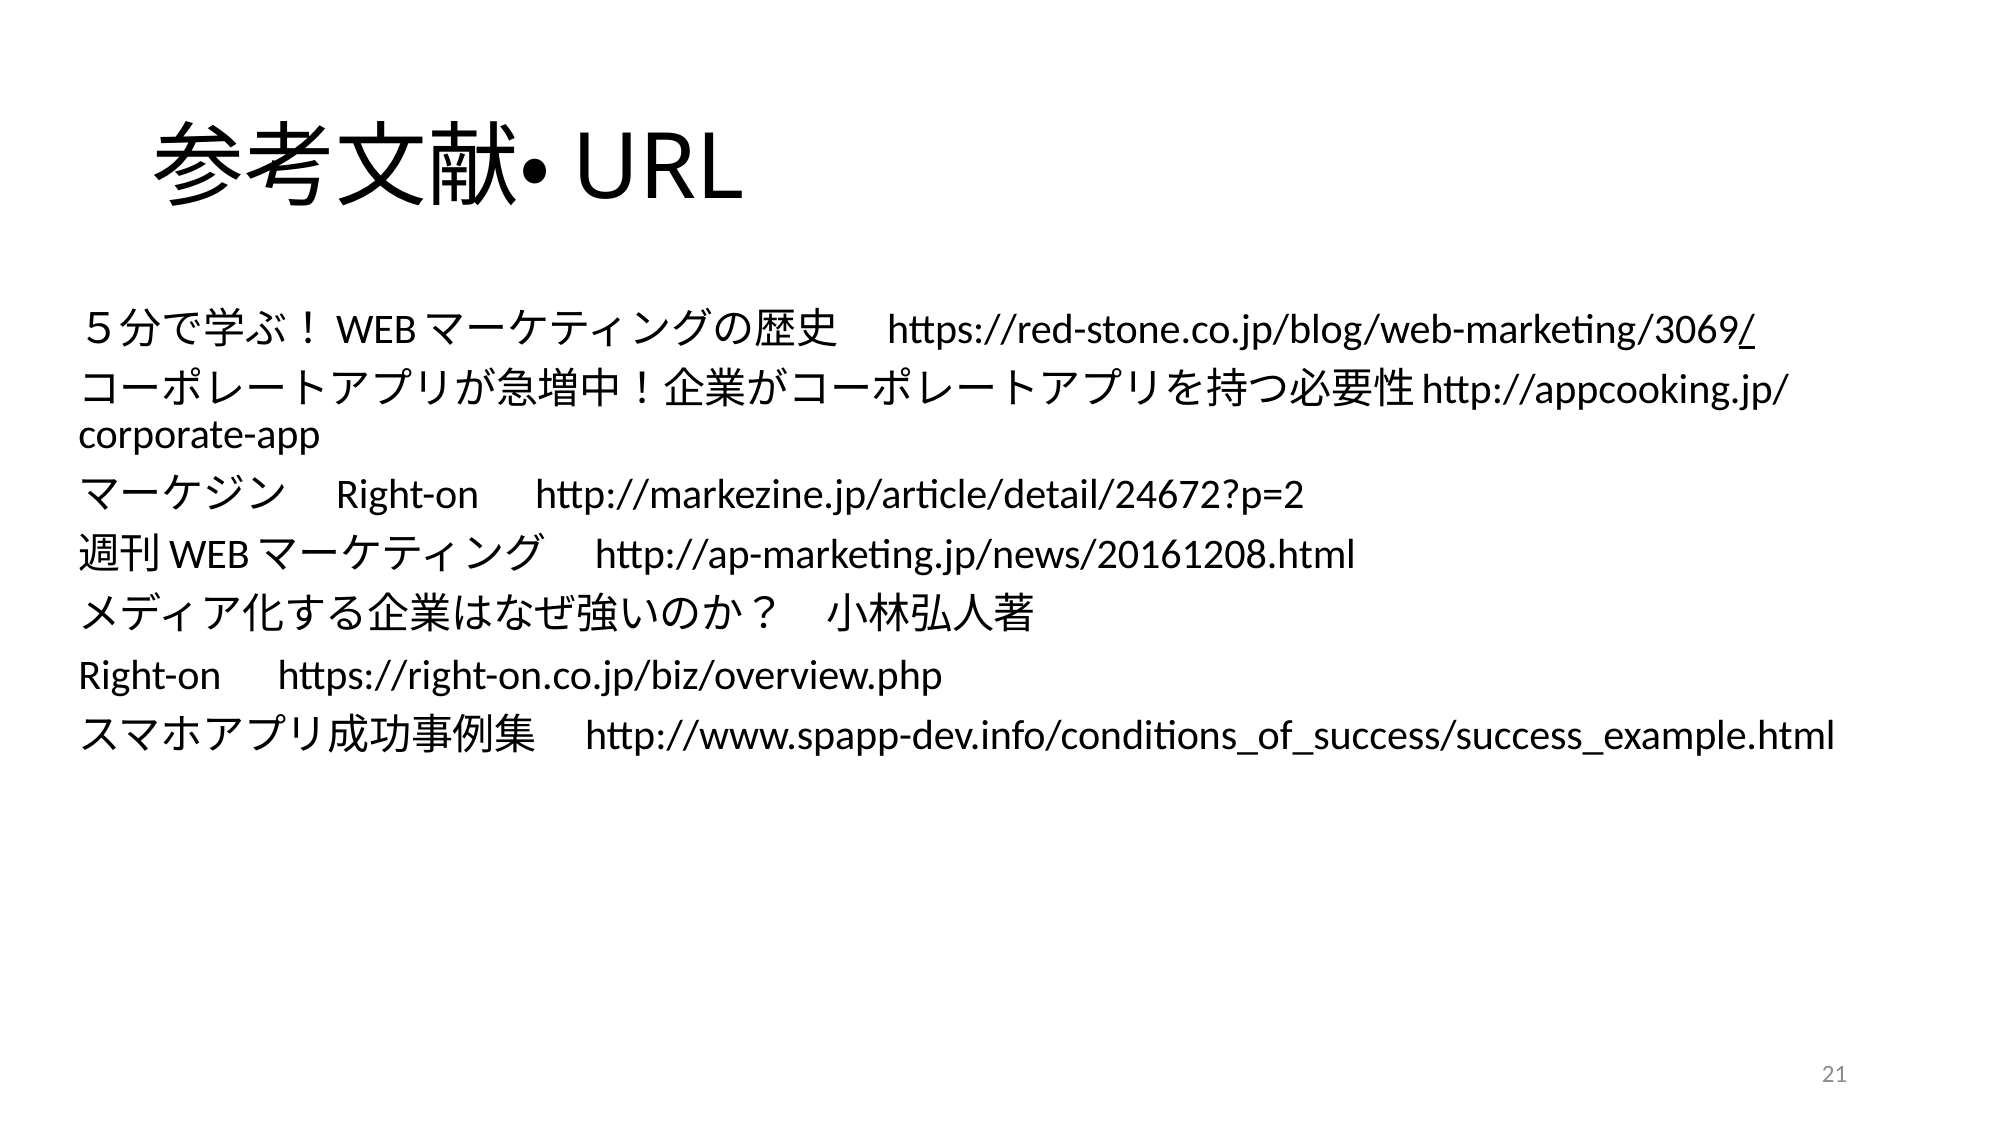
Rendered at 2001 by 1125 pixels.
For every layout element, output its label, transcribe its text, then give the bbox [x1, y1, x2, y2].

slide_number 21 [1412, 1042, 1863, 1103]
list ５分で学ぶ！WEBマーケティングの歴史 https://red-stone.co.jp/blog/web-marketing/3069/ コーポレートアプリが急増中！企業がコーポレートアプリを持つ必要性http://appcooking.jp/corporate-app マーケジン Right-on http://markezine.jp/article/detail/24672?p=2 週刊WEBマーケティング http://ap-marketing.jp/news/20161208.html メディア化する企業はなぜ強いのか？ 小林弘人著 Right-on https://right-on.co.jp/biz/overview.php スマホアプリ成功事例集 http://www.spapp-dev.info/conditions_of_success/success_example.html [63, 299, 1863, 1103]
title 参考文献・URL [137, 59, 1863, 278]
